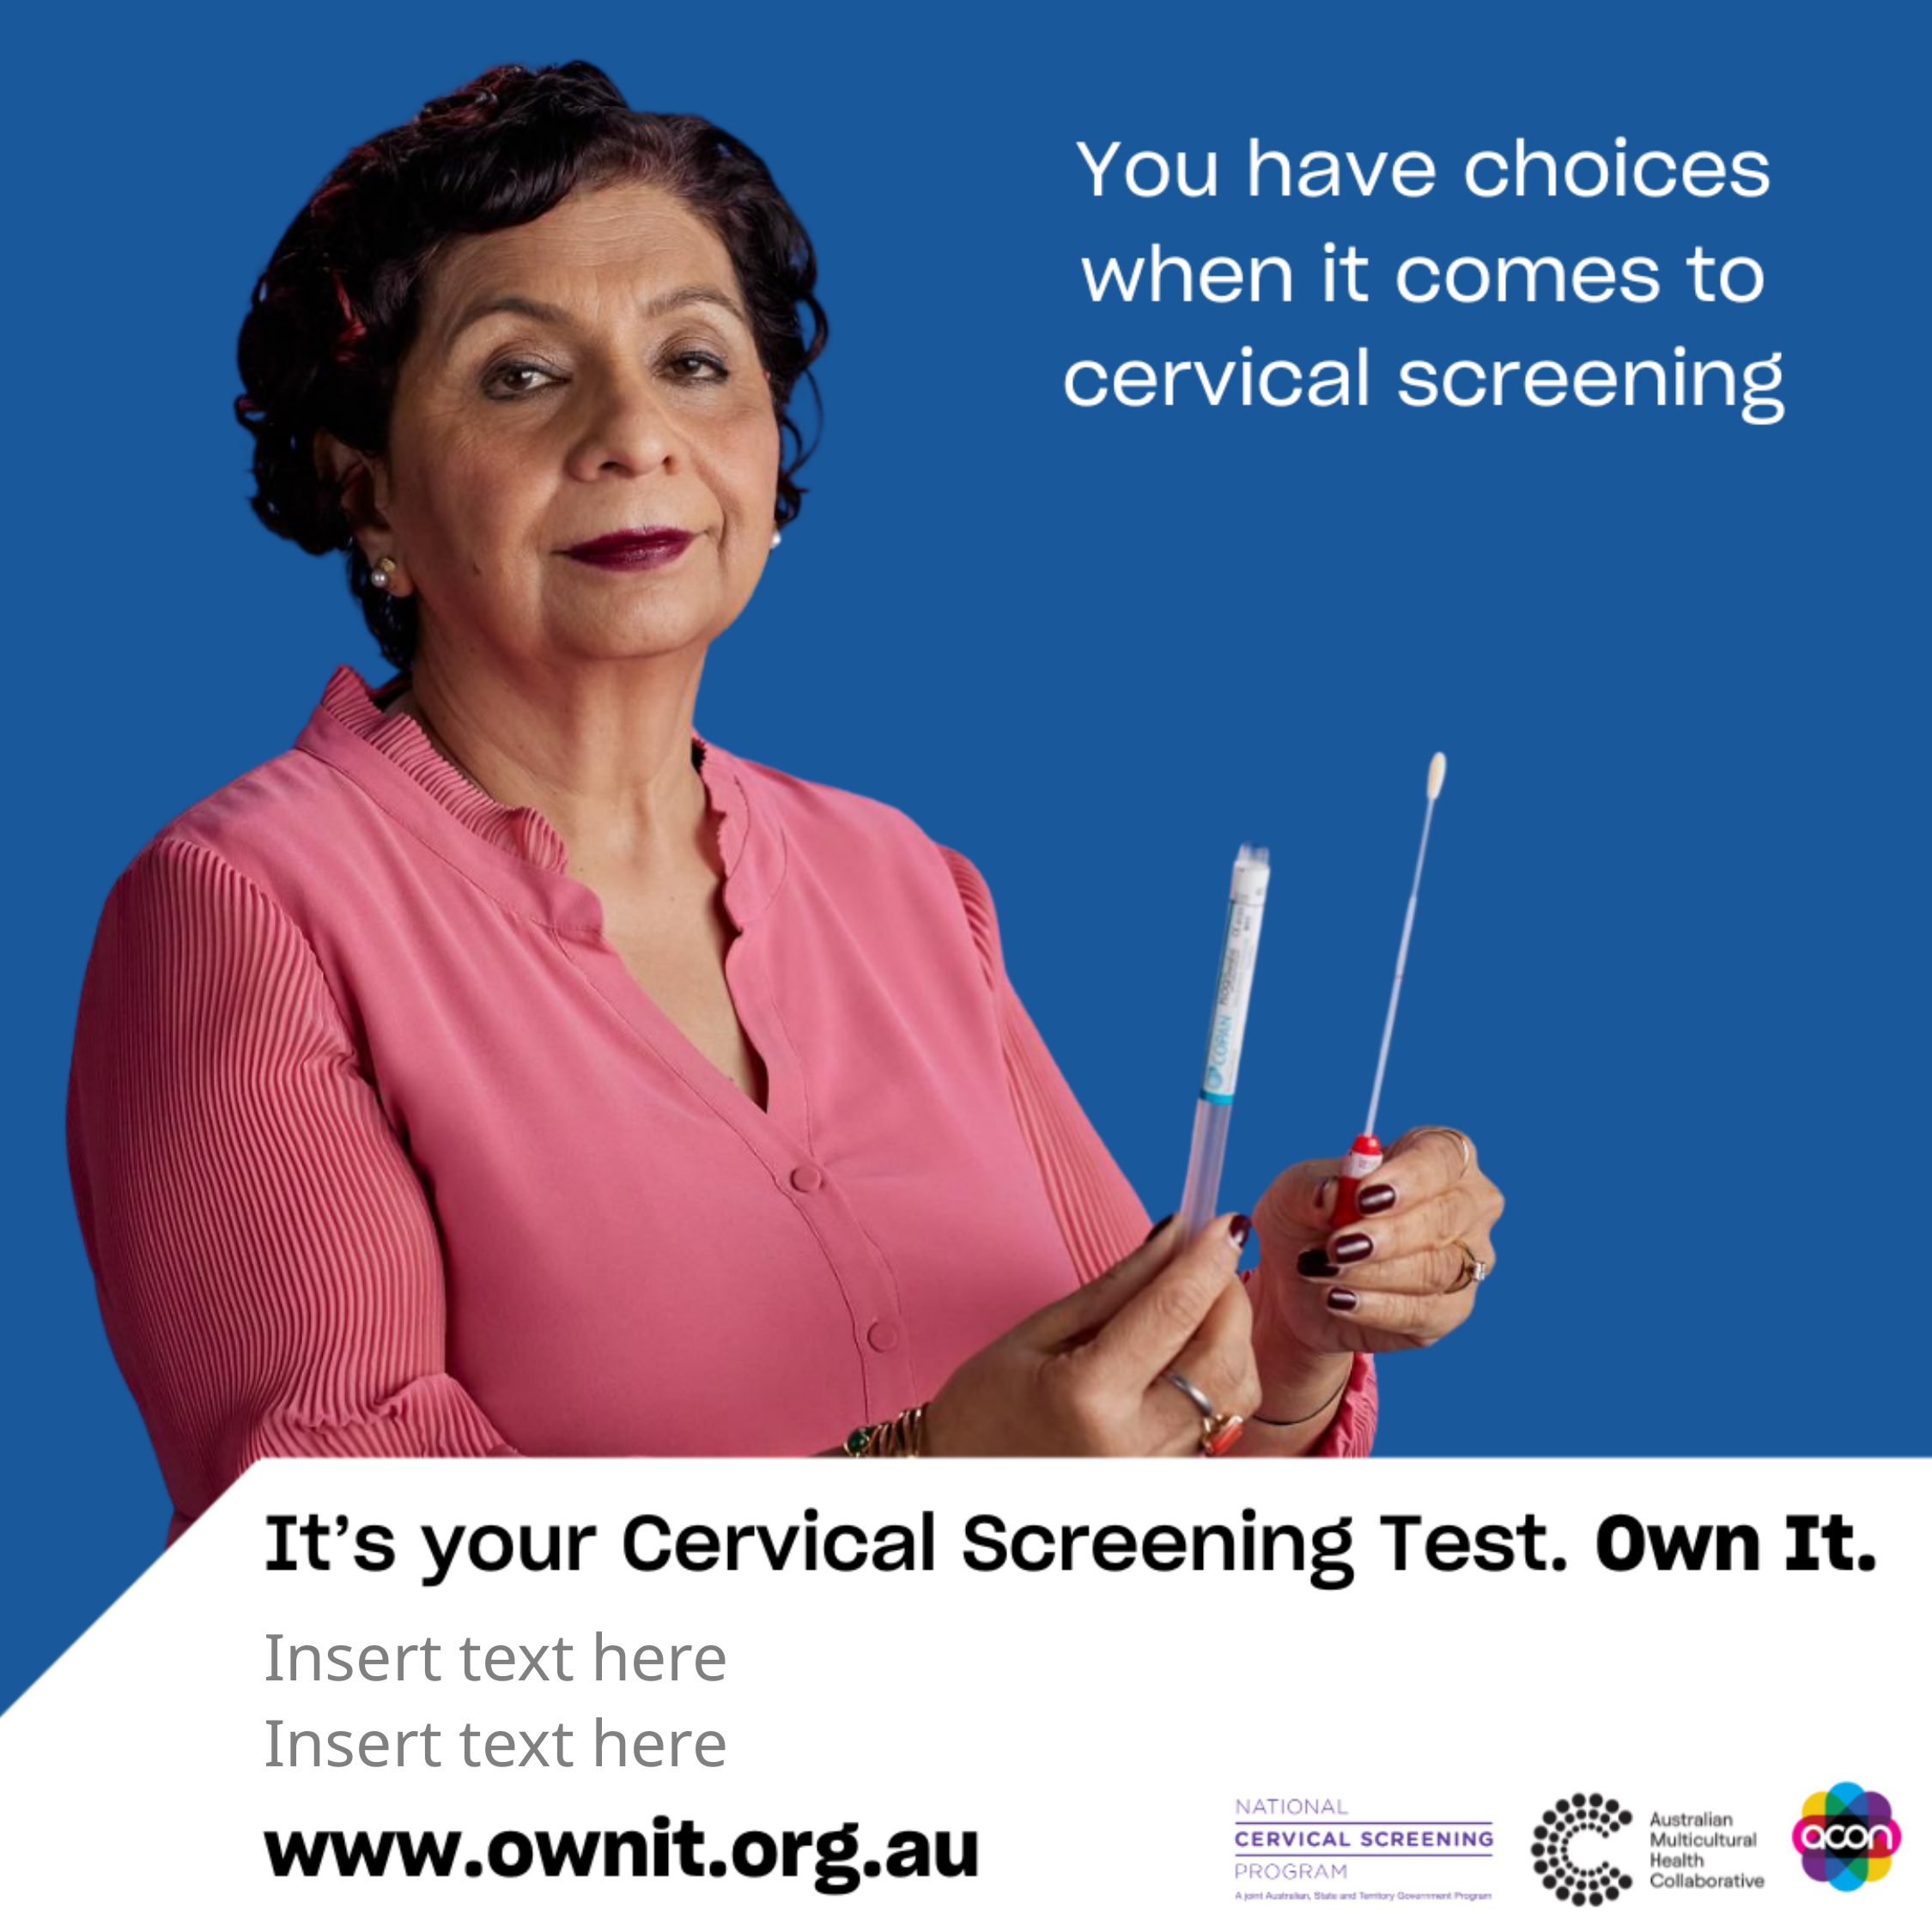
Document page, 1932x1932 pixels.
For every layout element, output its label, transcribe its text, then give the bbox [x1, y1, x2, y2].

text_box Insert text here [251, 1696, 1298, 1786]
picture [0, 0, 1932, 1932]
text_box Insert text here [251, 1610, 1864, 1701]
